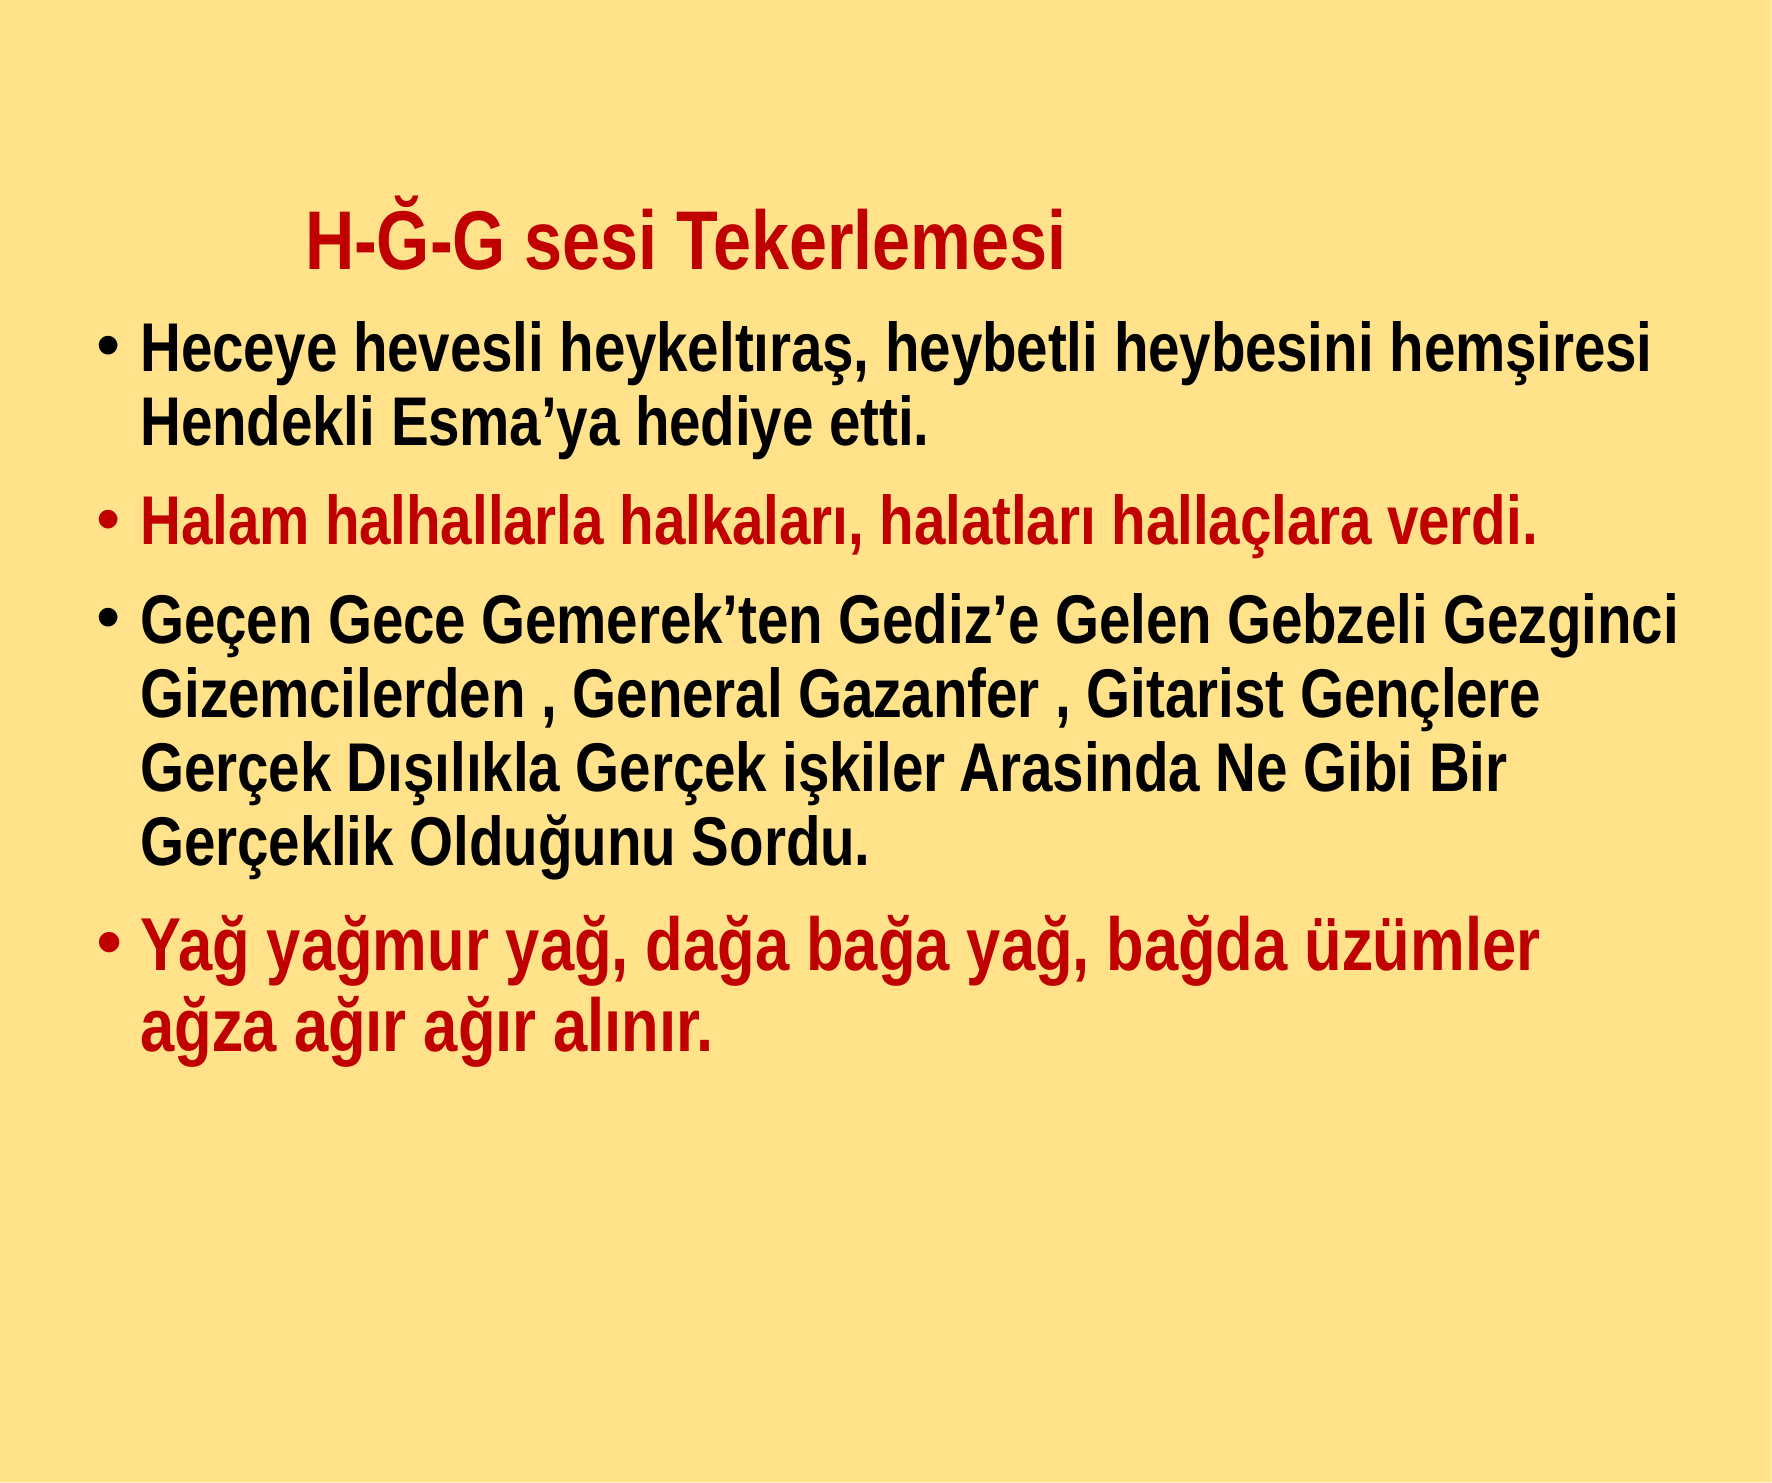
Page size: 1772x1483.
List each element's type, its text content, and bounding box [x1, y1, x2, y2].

list H-Ğ-G sesi Tekerlemesi Heceye hevesli heykeltıraş, heybetli heybesini hemşiresi Hendekli Esma’ya hediye etti. Halam halhallarla halkaları, halatları hallaçlara verdi. Geçen Gece Gemerek’ten Gediz’e Gelen Gebzeli Gezginci Gizemcilerden , General Gazanfer , Gitarist Gençlere Gerçek Dışılıkla Gerçek işkiler Arasinda Ne Gibi Bir Gerçeklik Olduğunu Sordu. Yağ yağmur yağ, dağa bağa yağ, bağda üzümler ağza ağır ağır alınır. [81, 190, 1698, 1131]
